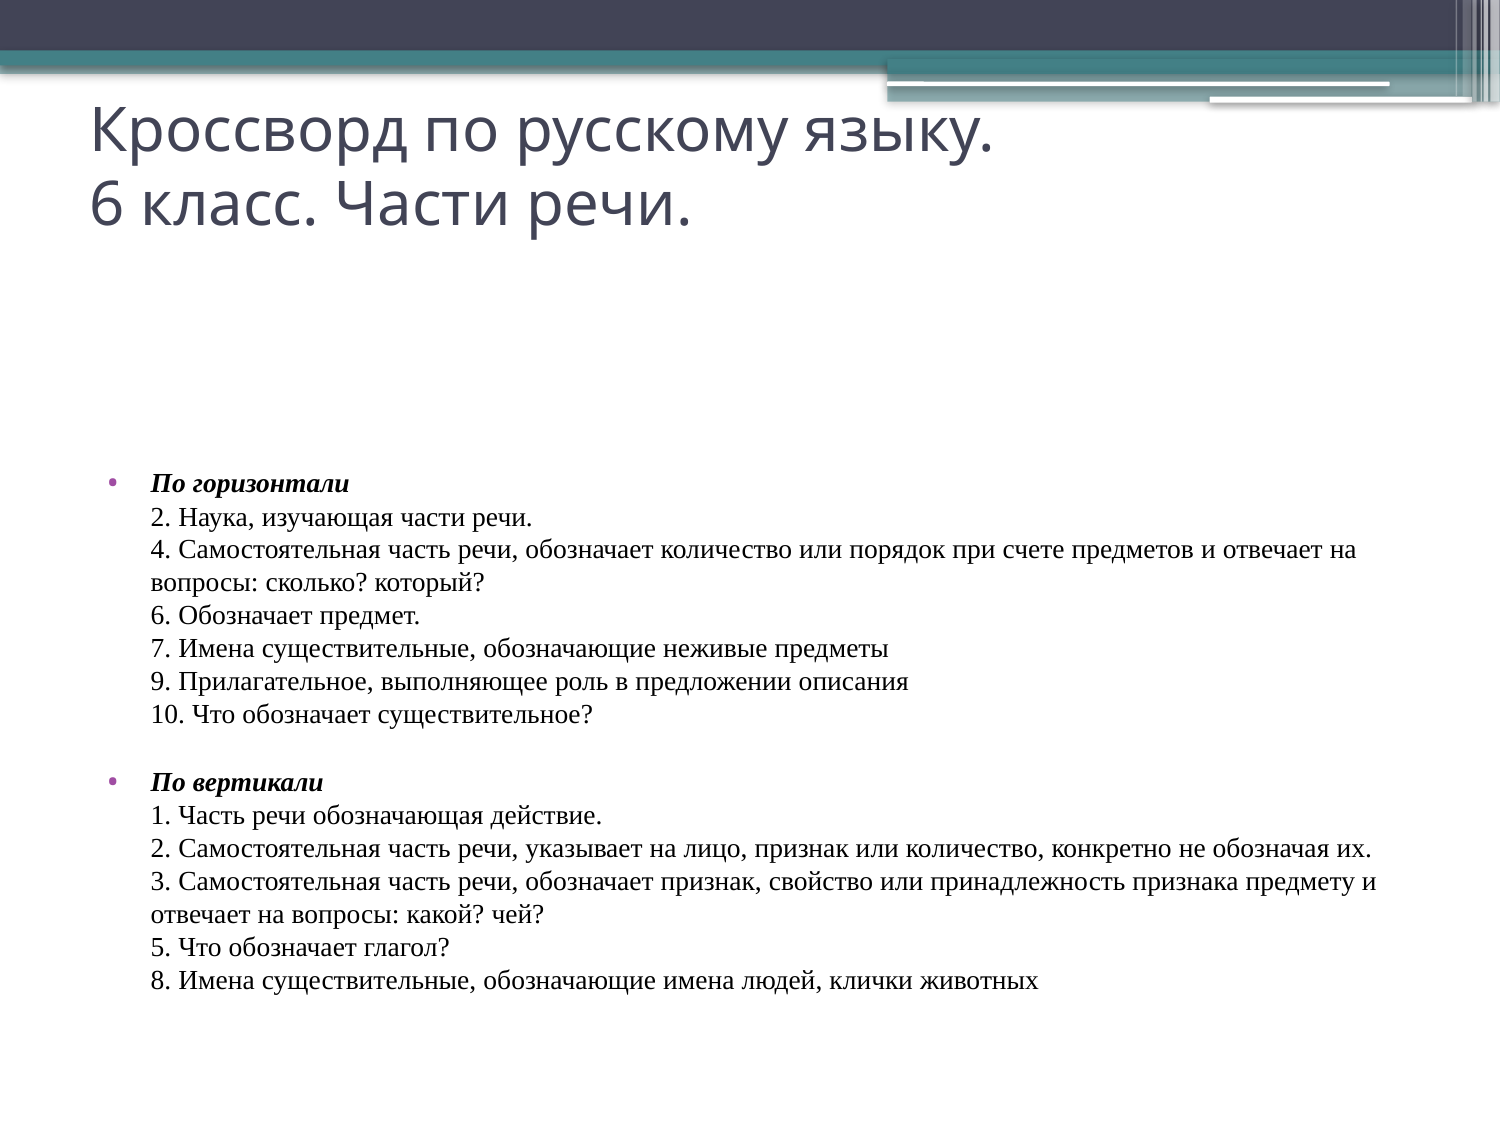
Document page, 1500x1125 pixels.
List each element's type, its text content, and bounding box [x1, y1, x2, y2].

list По горизонтали 2. Наука, изучающая части речи. 4. Самостоятельная часть речи, обозначает количество или порядок при счете предметов и отвечает на вопросы: сколько? который? 6. Обозначает предмет. 7. Имена существительные, обозначающие неживые предметы 9. Прилагательное, выполняющее роль в предложении описания 10. Что обозначает существительное? По вертикали 1. Часть речи обозначающая действие. 2. Самостоятельная часть речи, указывает на лицо, признак или количество, конкретно не обозначая их. 3. Самостоятельная часть речи, обозначает признак, свойство или принадлежность признака предмету и отвечает на вопросы: какой? чей? 5. Что обозначает глагол? 8. Имена существительные, обозначающие имена людей, клички животных [75, 257, 1425, 1079]
title Кроссворд по русскому языку. 6 класс. Части речи. [75, 82, 1425, 247]
